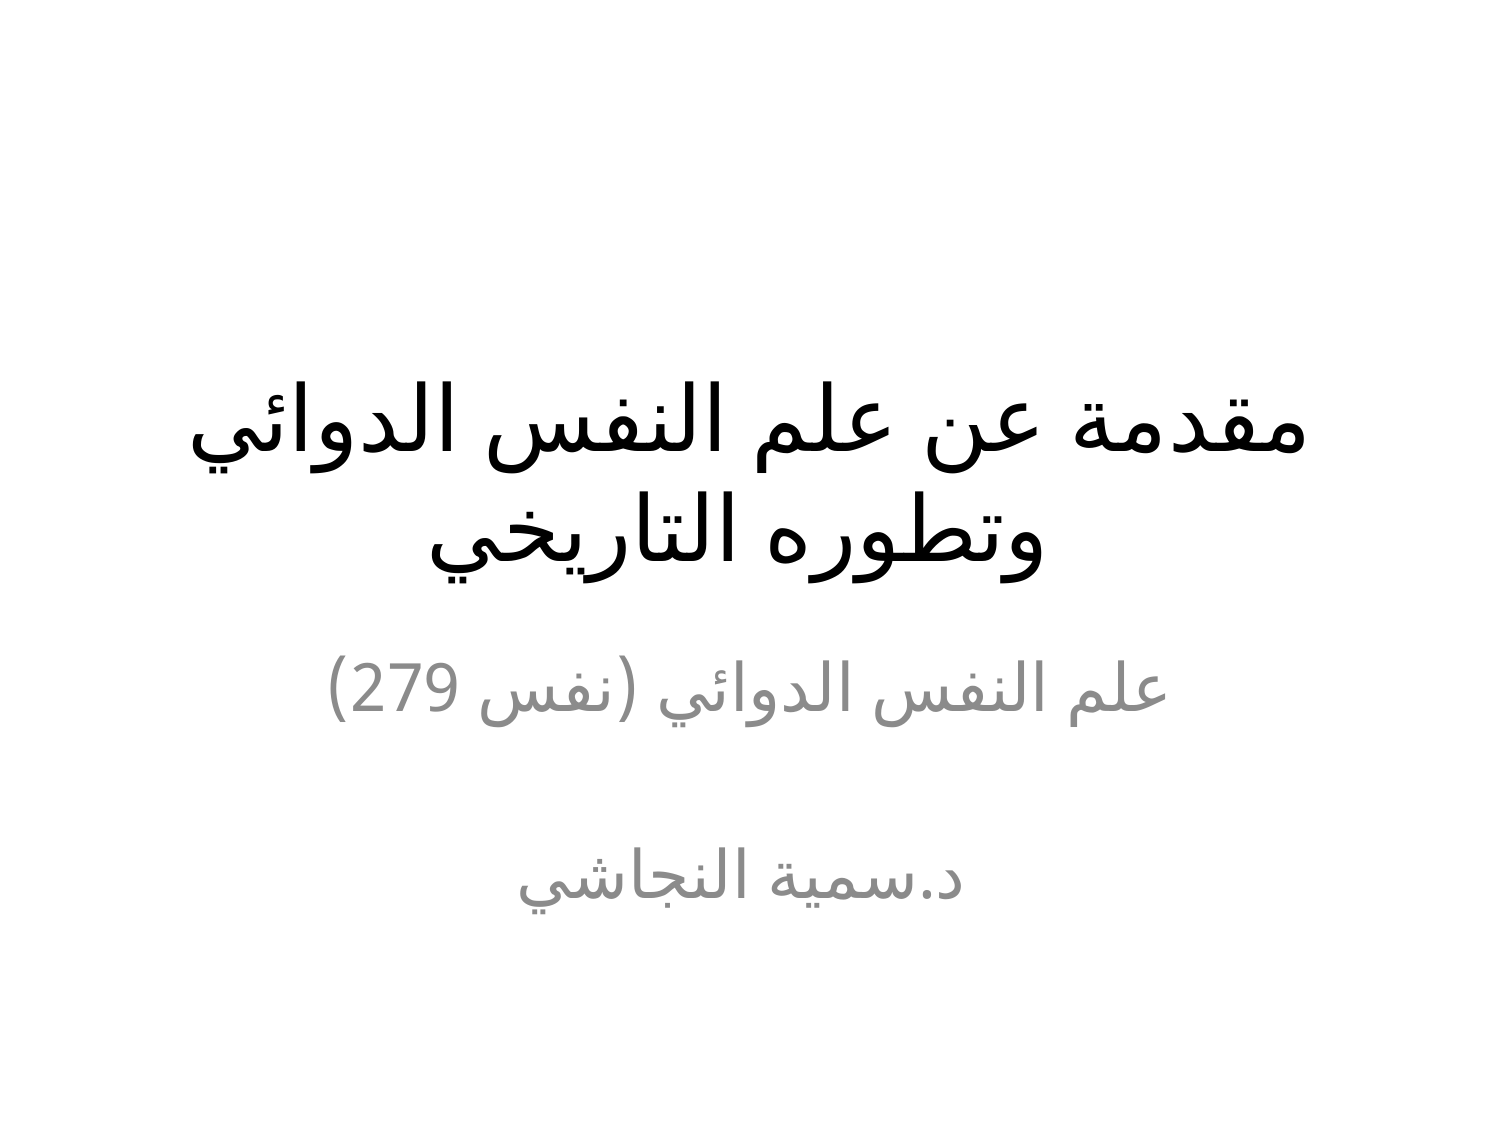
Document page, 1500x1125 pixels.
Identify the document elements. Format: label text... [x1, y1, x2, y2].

subtitle علم النفس الدوائي (نفس 279) د.سمية النجاشي [225, 637, 1275, 925]
title مقدمة عن علم النفس الدوائي وتطوره التاريخي [112, 349, 1388, 591]
